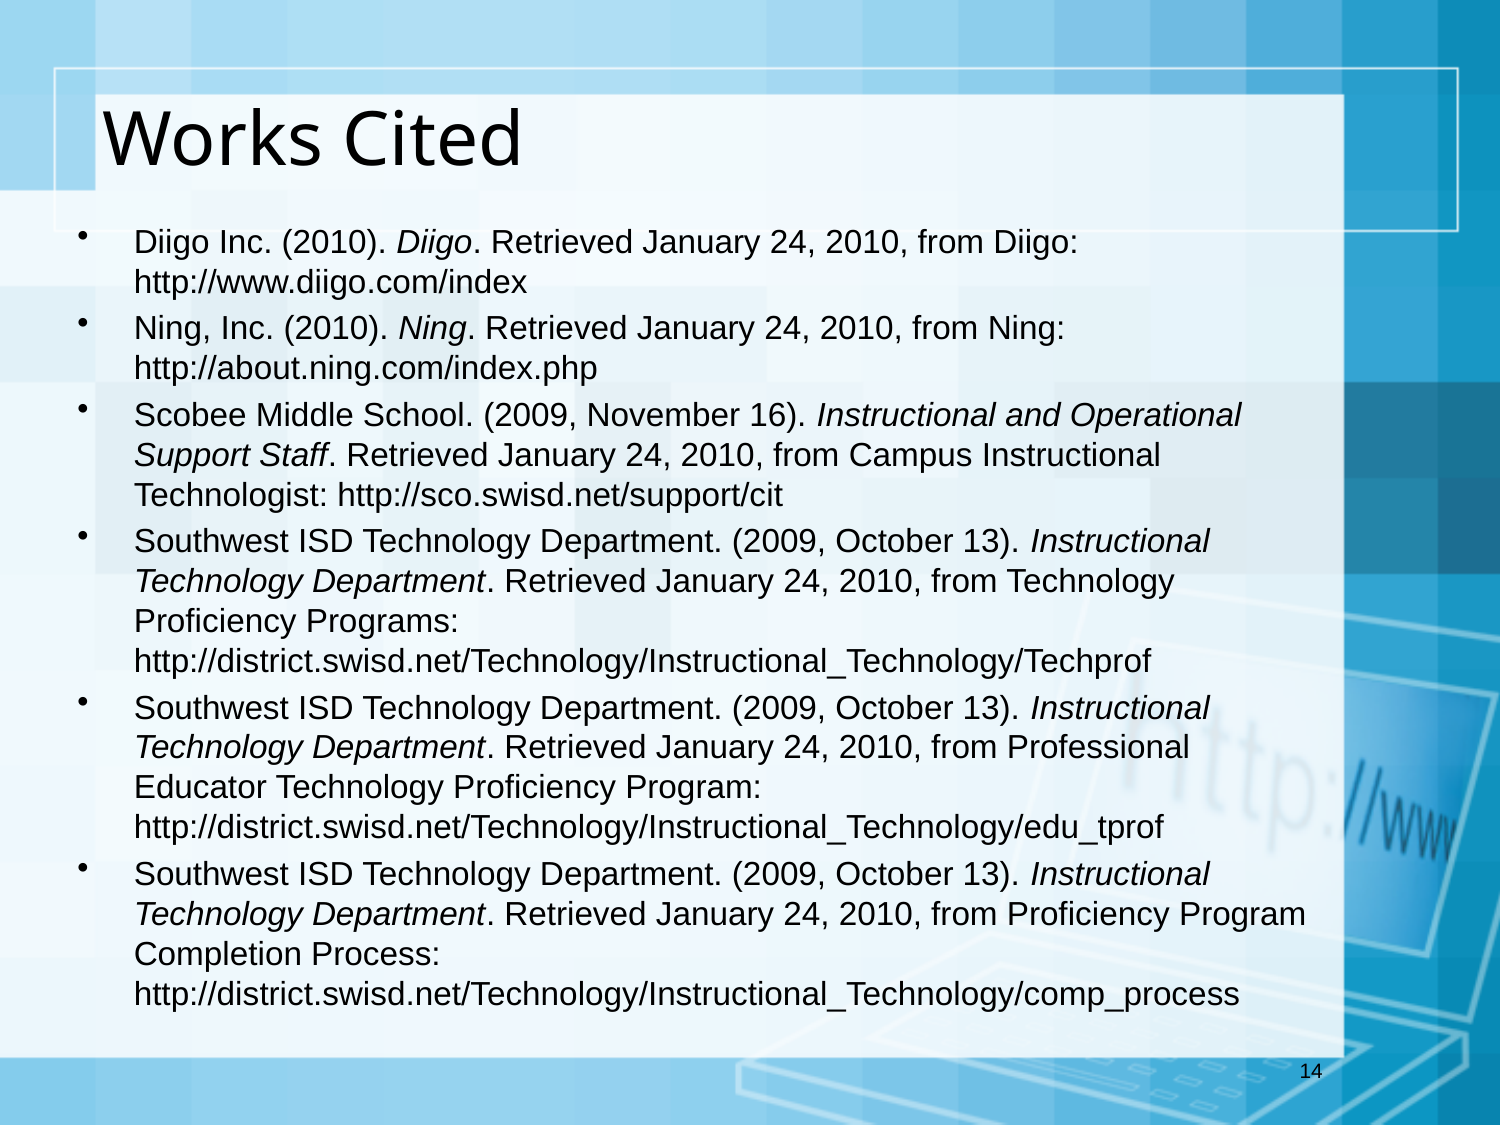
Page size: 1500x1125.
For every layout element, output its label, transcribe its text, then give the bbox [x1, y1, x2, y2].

slide_number 14 [1124, 1049, 1338, 1125]
title Works Cited [87, 87, 1338, 201]
picture [0, 0, 1500, 1125]
list Diigo Inc. (2010). Diigo. Retrieved January 24, 2010, from Diigo: http://www.diigo.com/index Ning, Inc. (2010). Ning. Retrieved January 24, 2010, from Ning: http://about.ning.com/index.php Scobee Middle School. (2009, November 16). Instructional and Operational Support Staff. Retrieved January 24, 2010, from Campus Instructional Technologist: http://sco.swisd.net/support/cit Southwest ISD Technology Department. (2009, October 13). Instructional Technology Department. Retrieved January 24, 2010, from Technology Proficiency Programs: http://district.swisd.net/Technology/Instructional_Technology/Techprof Southwest ISD Technology Department. (2009, October 13). Instructional Technology Department. Retrieved January 24, 2010, from Professional Educator Technology Proficiency Program: http://district.swisd.net/Technology/Instructional_Technology/edu_tprof Southwest ISD Technology Department. (2009, October 13). Instructional Technology Department. Retrieved January 24, 2010, from Proficiency Program Completion Process: http://district.swisd.net/Technology/Instructional_Technology/comp_process [62, 212, 1338, 1038]
